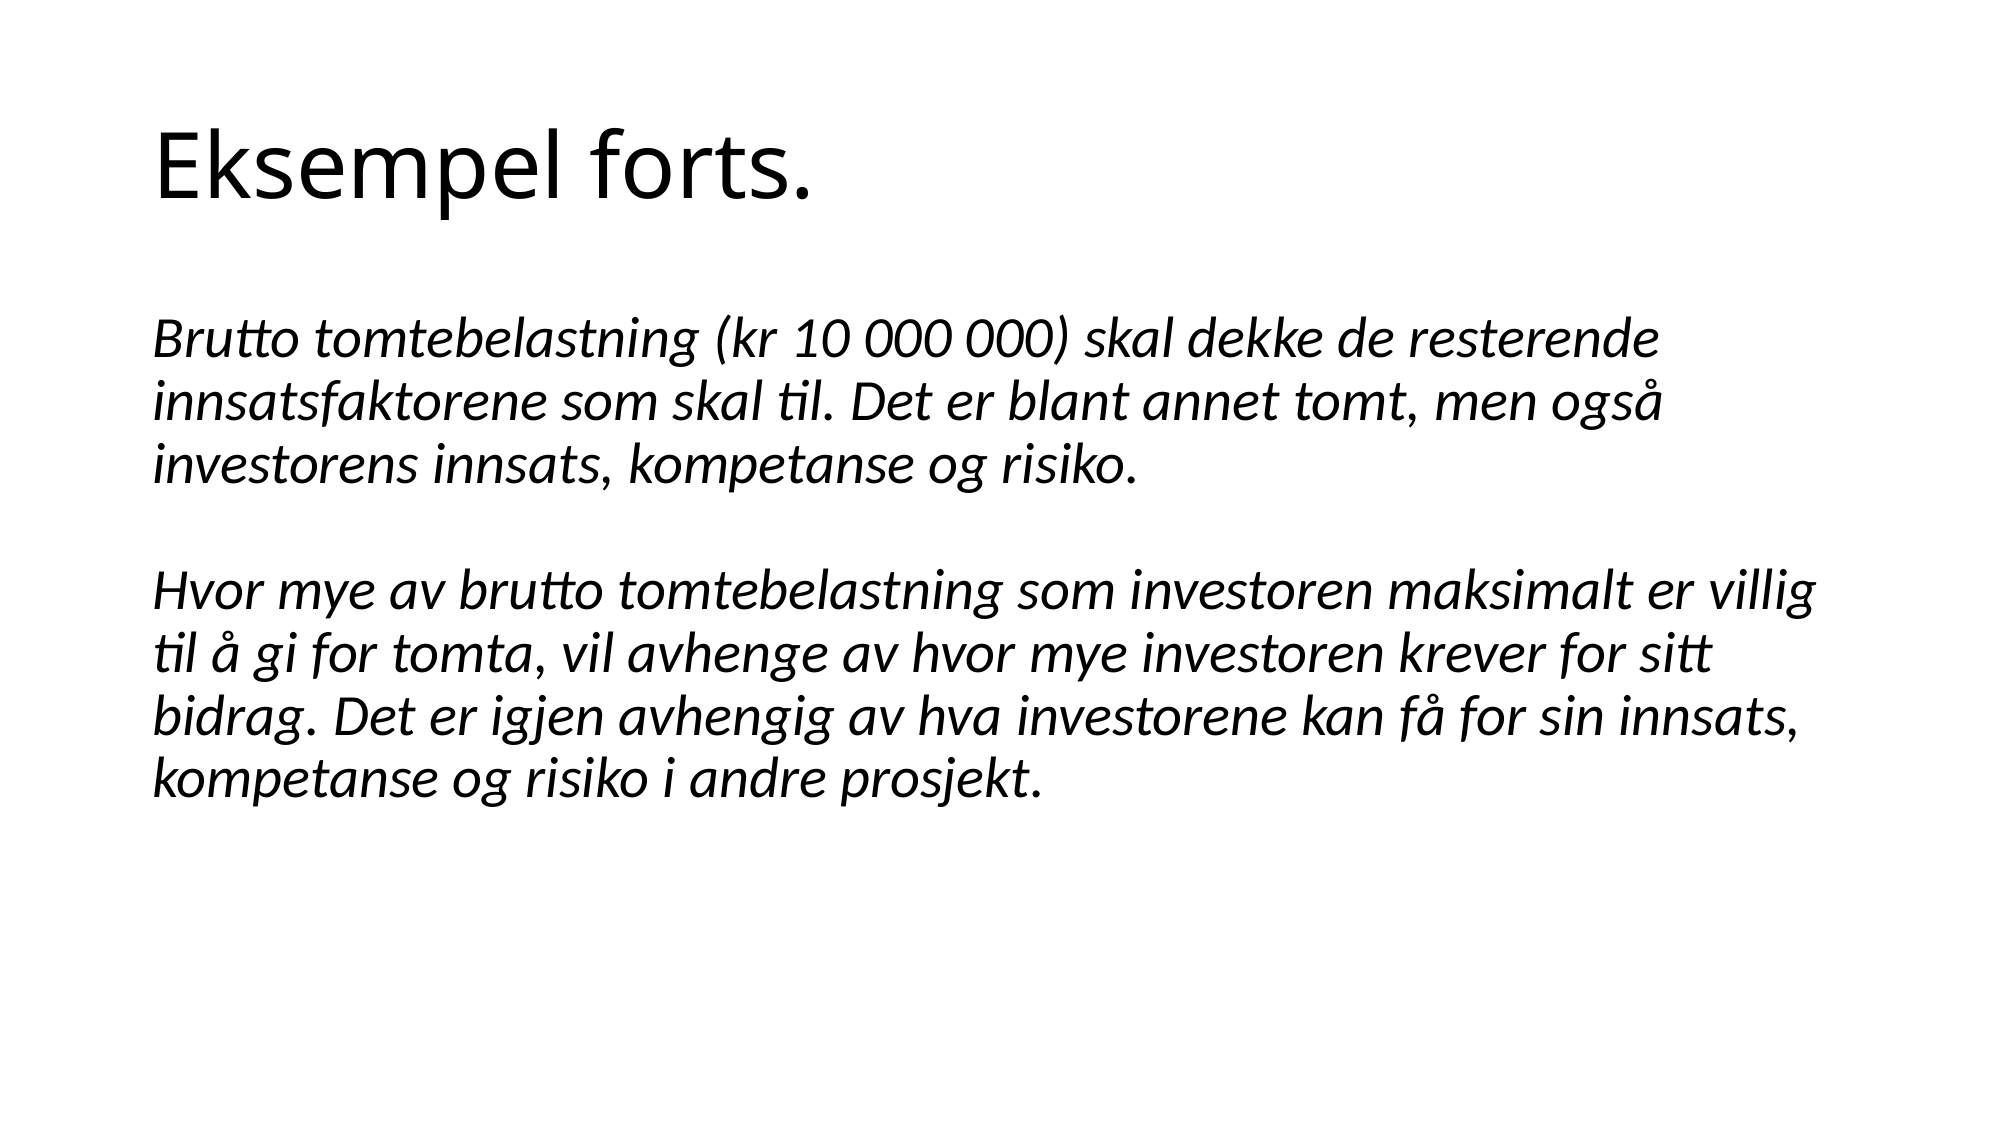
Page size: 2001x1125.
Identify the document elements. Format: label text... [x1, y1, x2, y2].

title Eksempel forts. [137, 59, 1863, 278]
list Brutto tomtebelastning (kr 10 000 000) skal dekke de resterende innsatsfaktorene som skal til. Det er blant annet tomt, men også investorens innsats, kompetanse og risiko. Hvor mye av brutto tomtebelastning som investoren maksimalt er villig til å gi for tomta, vil avhenge av hvor mye investoren krever for sitt bidrag. Det er igjen avhengig av hva investorene kan få for sin innsats, kompetanse og risiko i andre prosjekt. [137, 299, 1863, 1014]
